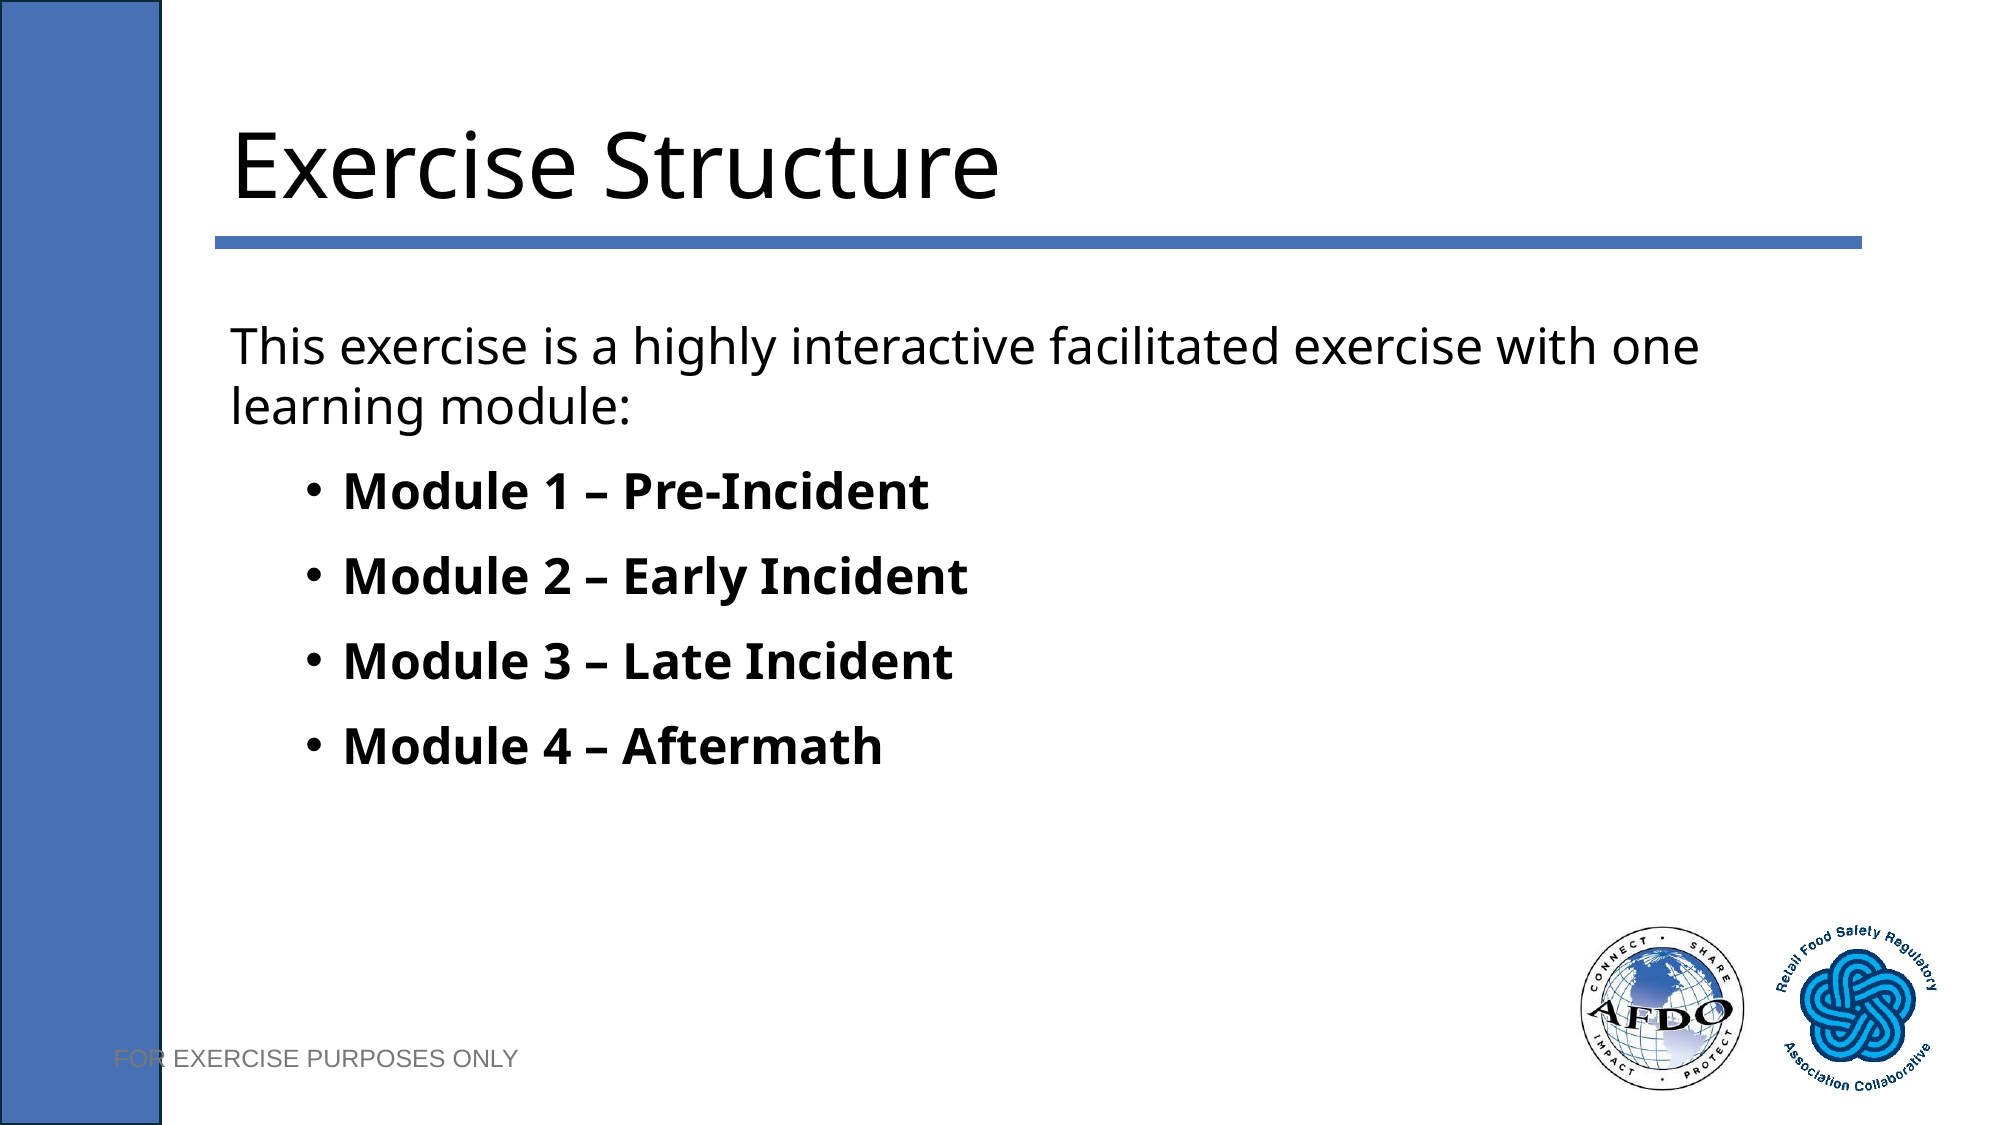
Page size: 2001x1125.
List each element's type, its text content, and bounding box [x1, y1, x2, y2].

footer FOR EXERCISE PURPOSES ONLY [0, 1042, 634, 1103]
picture [1579, 925, 1745, 1091]
title Exercise Structure [215, 110, 1863, 227]
list This exercise is a highly interactive facilitated exercise with one learning module: Module 1 – Pre-Incident Module 2 – Early Incident Module 3 – Late Incident Module 4 – Aftermath [215, 306, 1863, 677]
picture [1776, 925, 1937, 1091]
